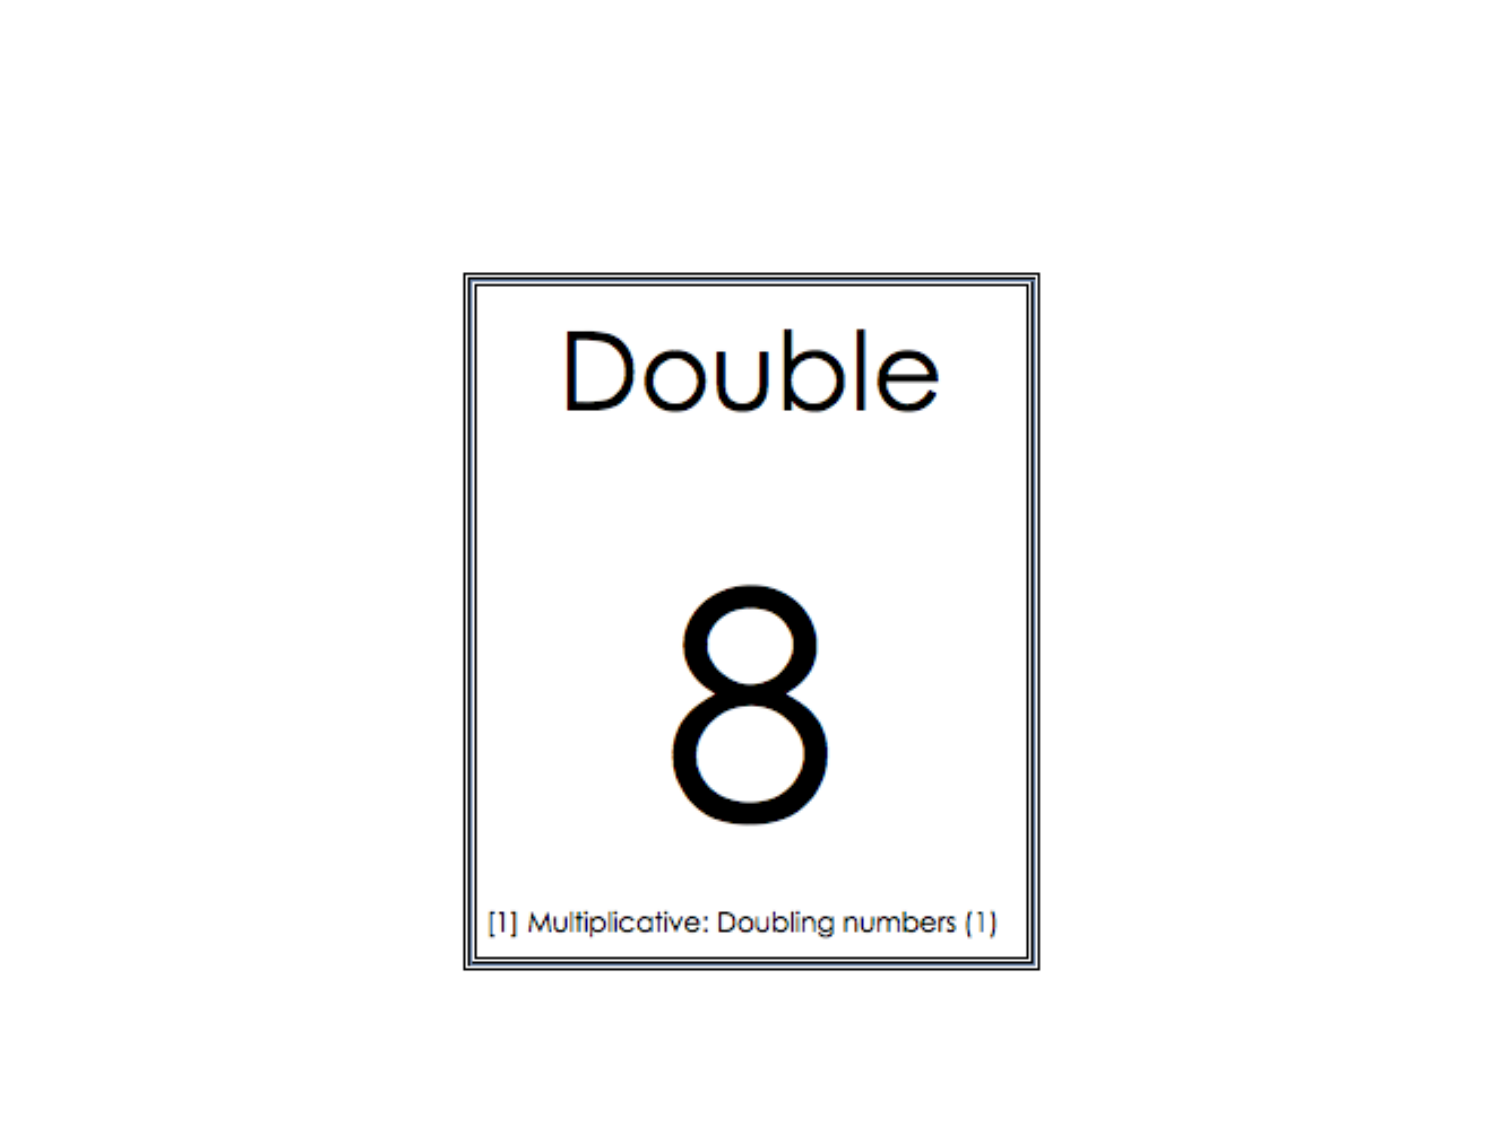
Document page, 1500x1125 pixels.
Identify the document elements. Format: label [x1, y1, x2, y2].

list [74, 262, 1426, 1006]
